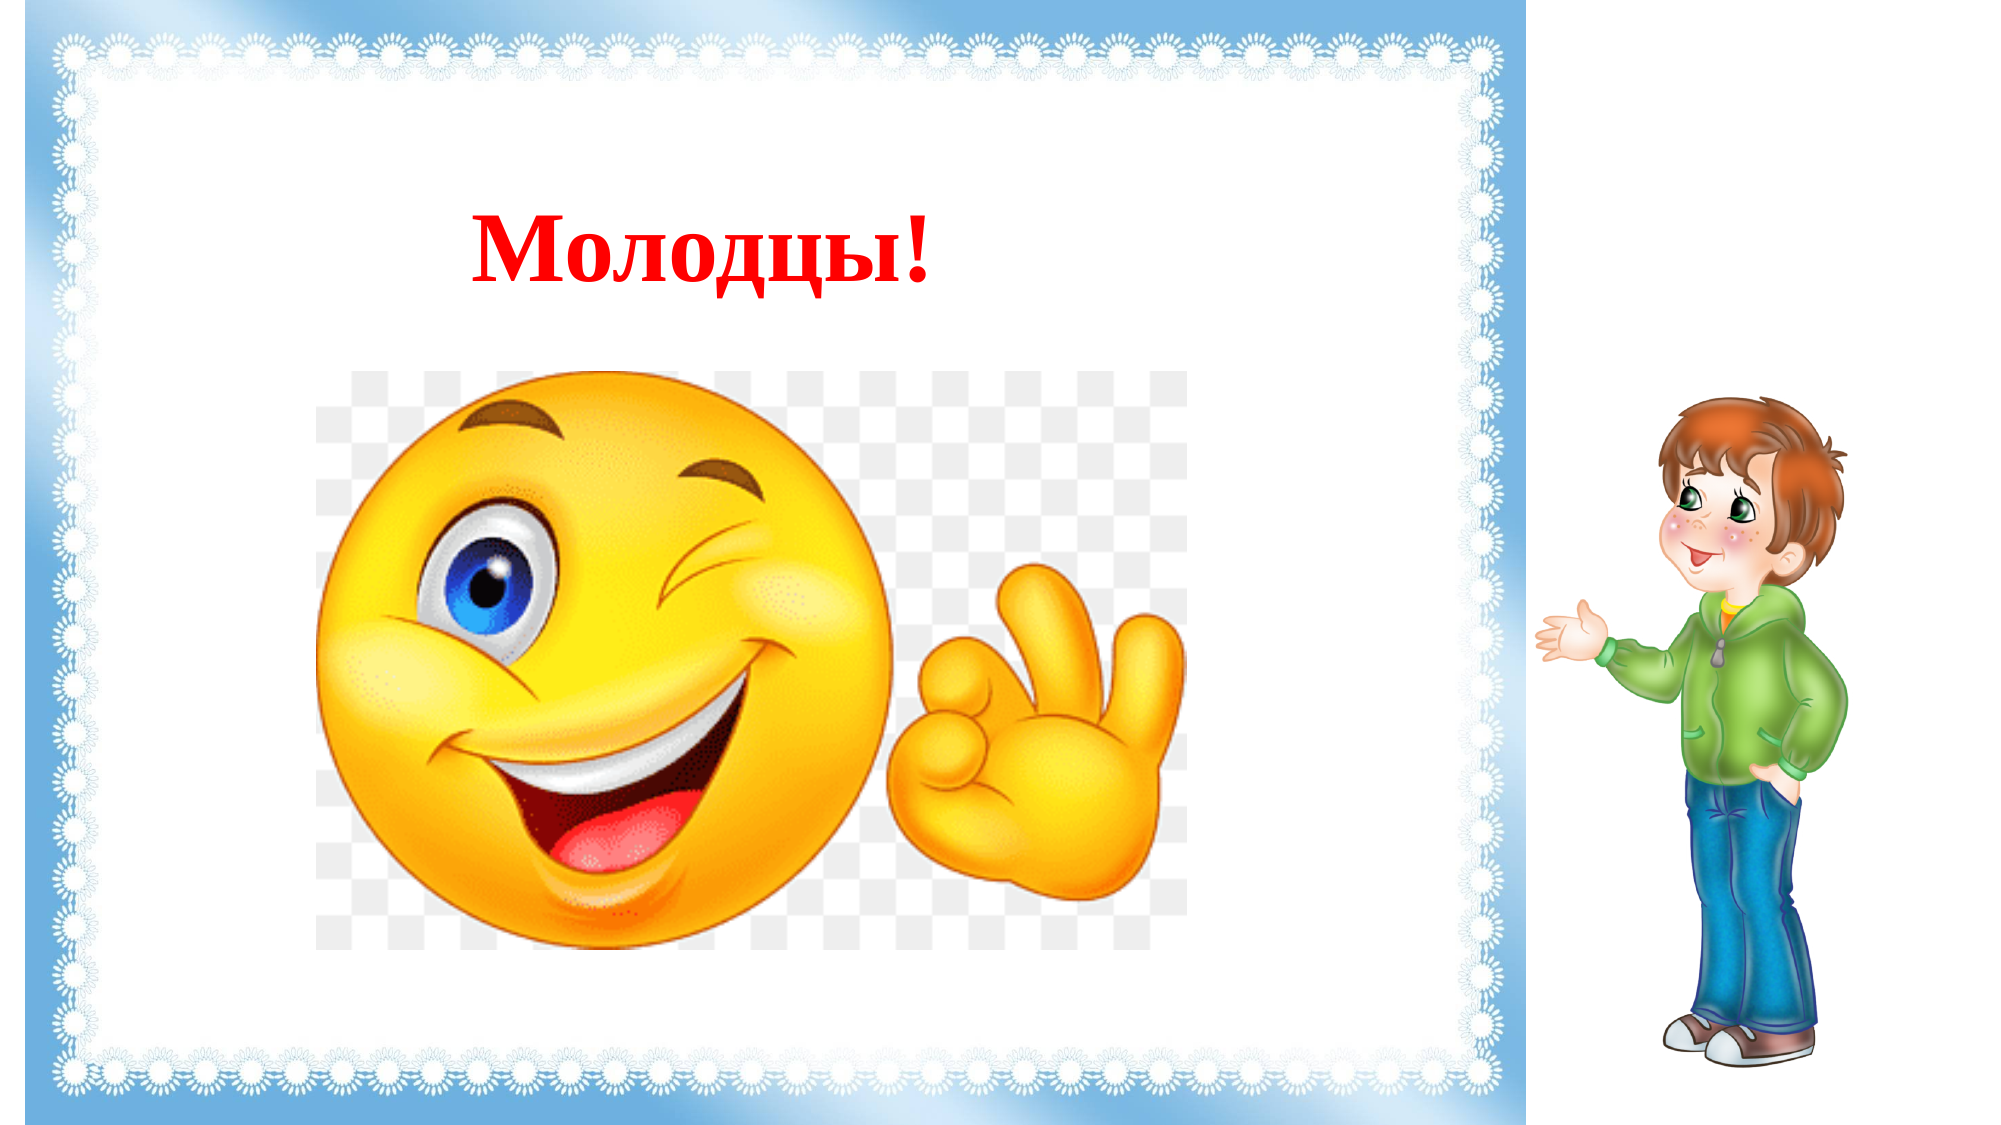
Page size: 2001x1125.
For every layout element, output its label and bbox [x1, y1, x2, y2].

picture [25, 0, 1857, 1125]
list [315, 371, 1187, 950]
